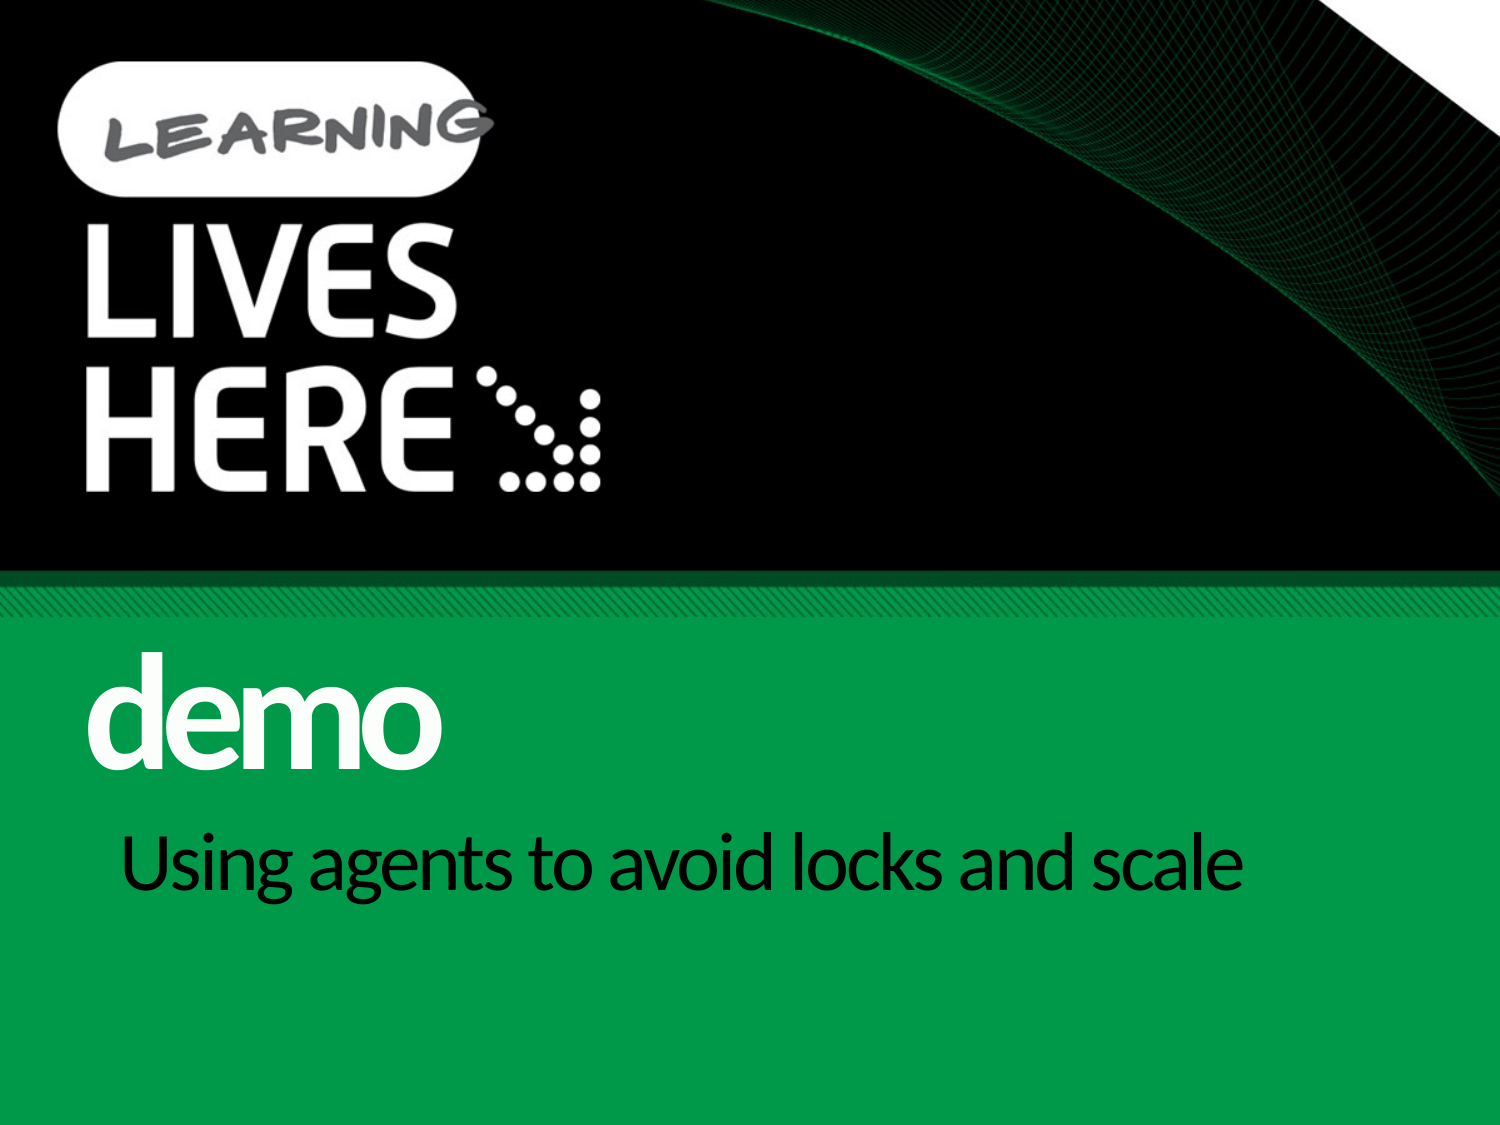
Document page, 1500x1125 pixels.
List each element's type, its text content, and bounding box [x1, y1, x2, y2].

picture [0, 0, 1500, 1125]
list demo [83, 625, 1344, 800]
title Using agents to avoid locks and scale [119, 818, 1375, 943]
